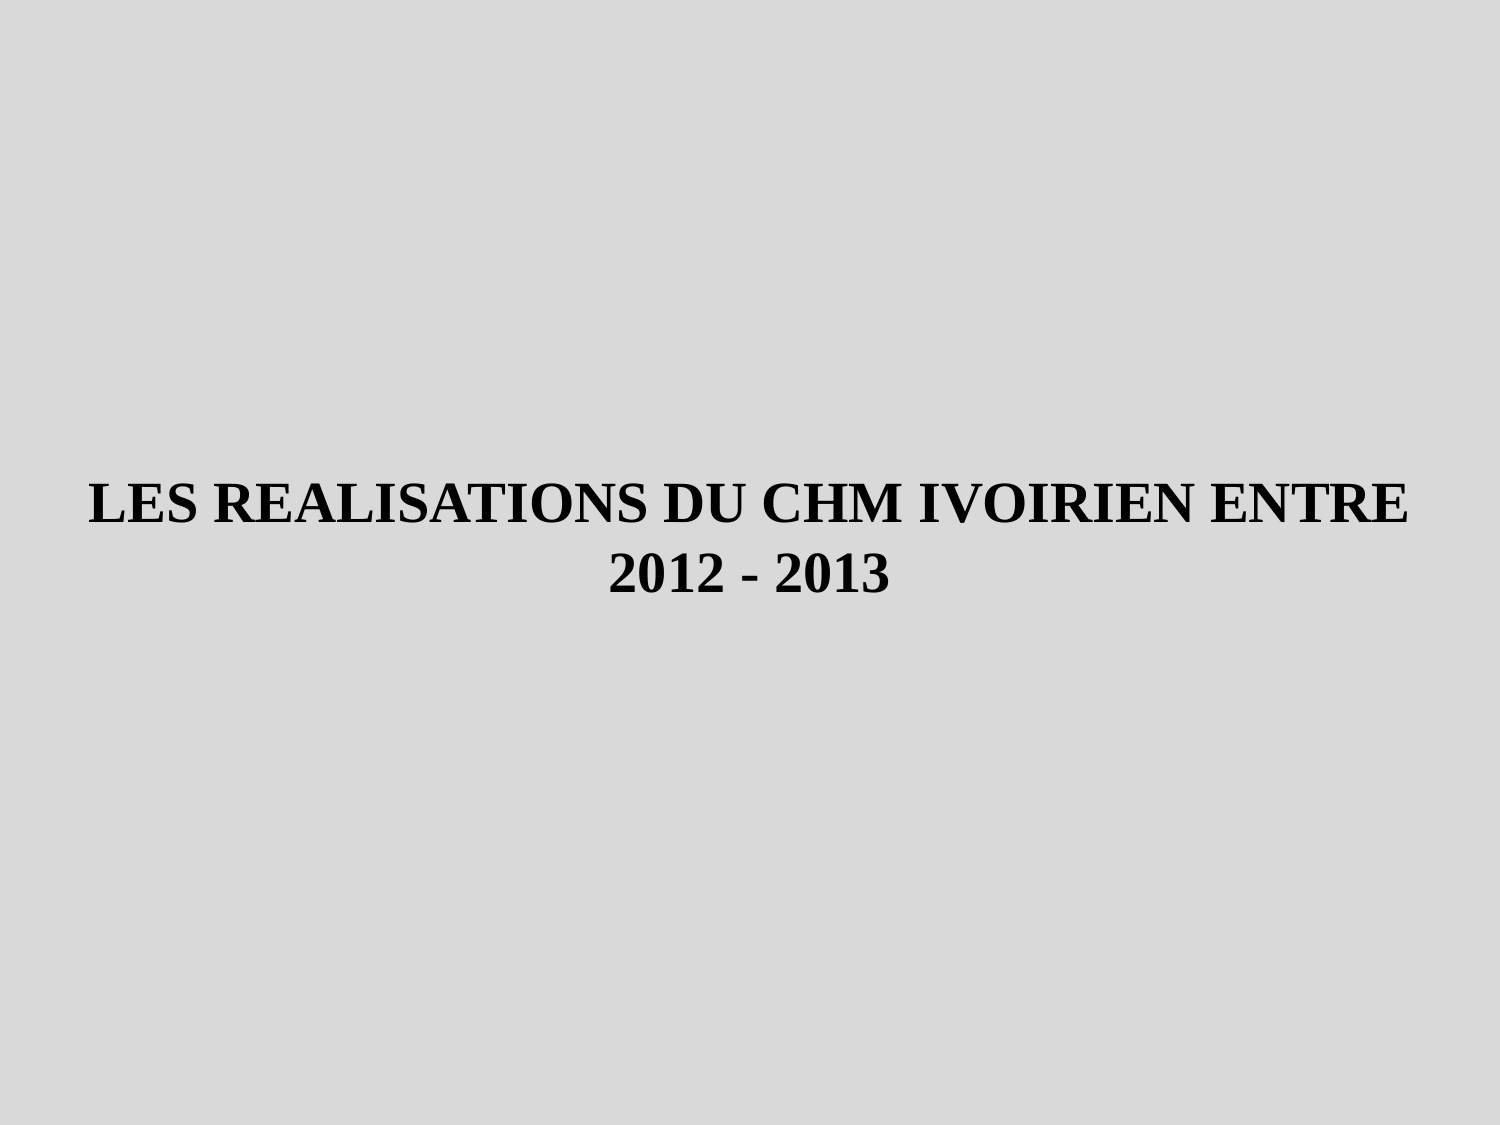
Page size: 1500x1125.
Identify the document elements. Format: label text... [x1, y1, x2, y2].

text_box LES REALISATIONS DU CHM IVOIRIEN ENTRE 2012 - 2013 [70, 456, 1430, 612]
